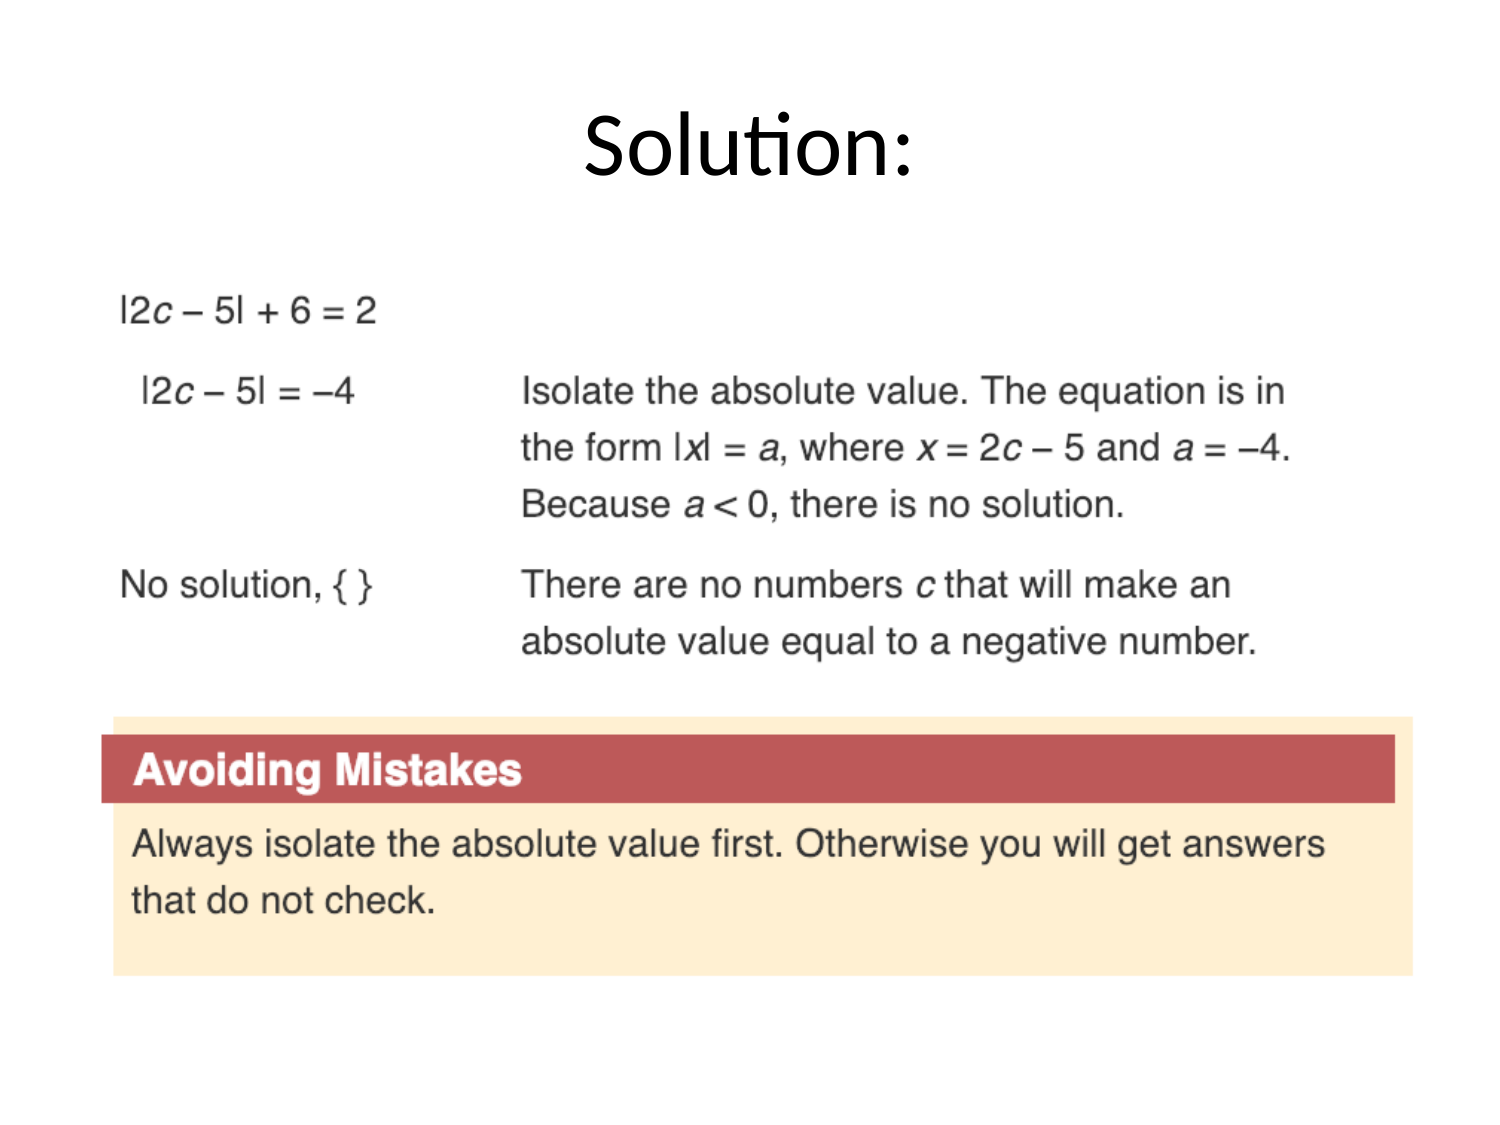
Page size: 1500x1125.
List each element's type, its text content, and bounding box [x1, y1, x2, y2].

title Solution: [75, 45, 1425, 233]
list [74, 262, 1426, 1006]
